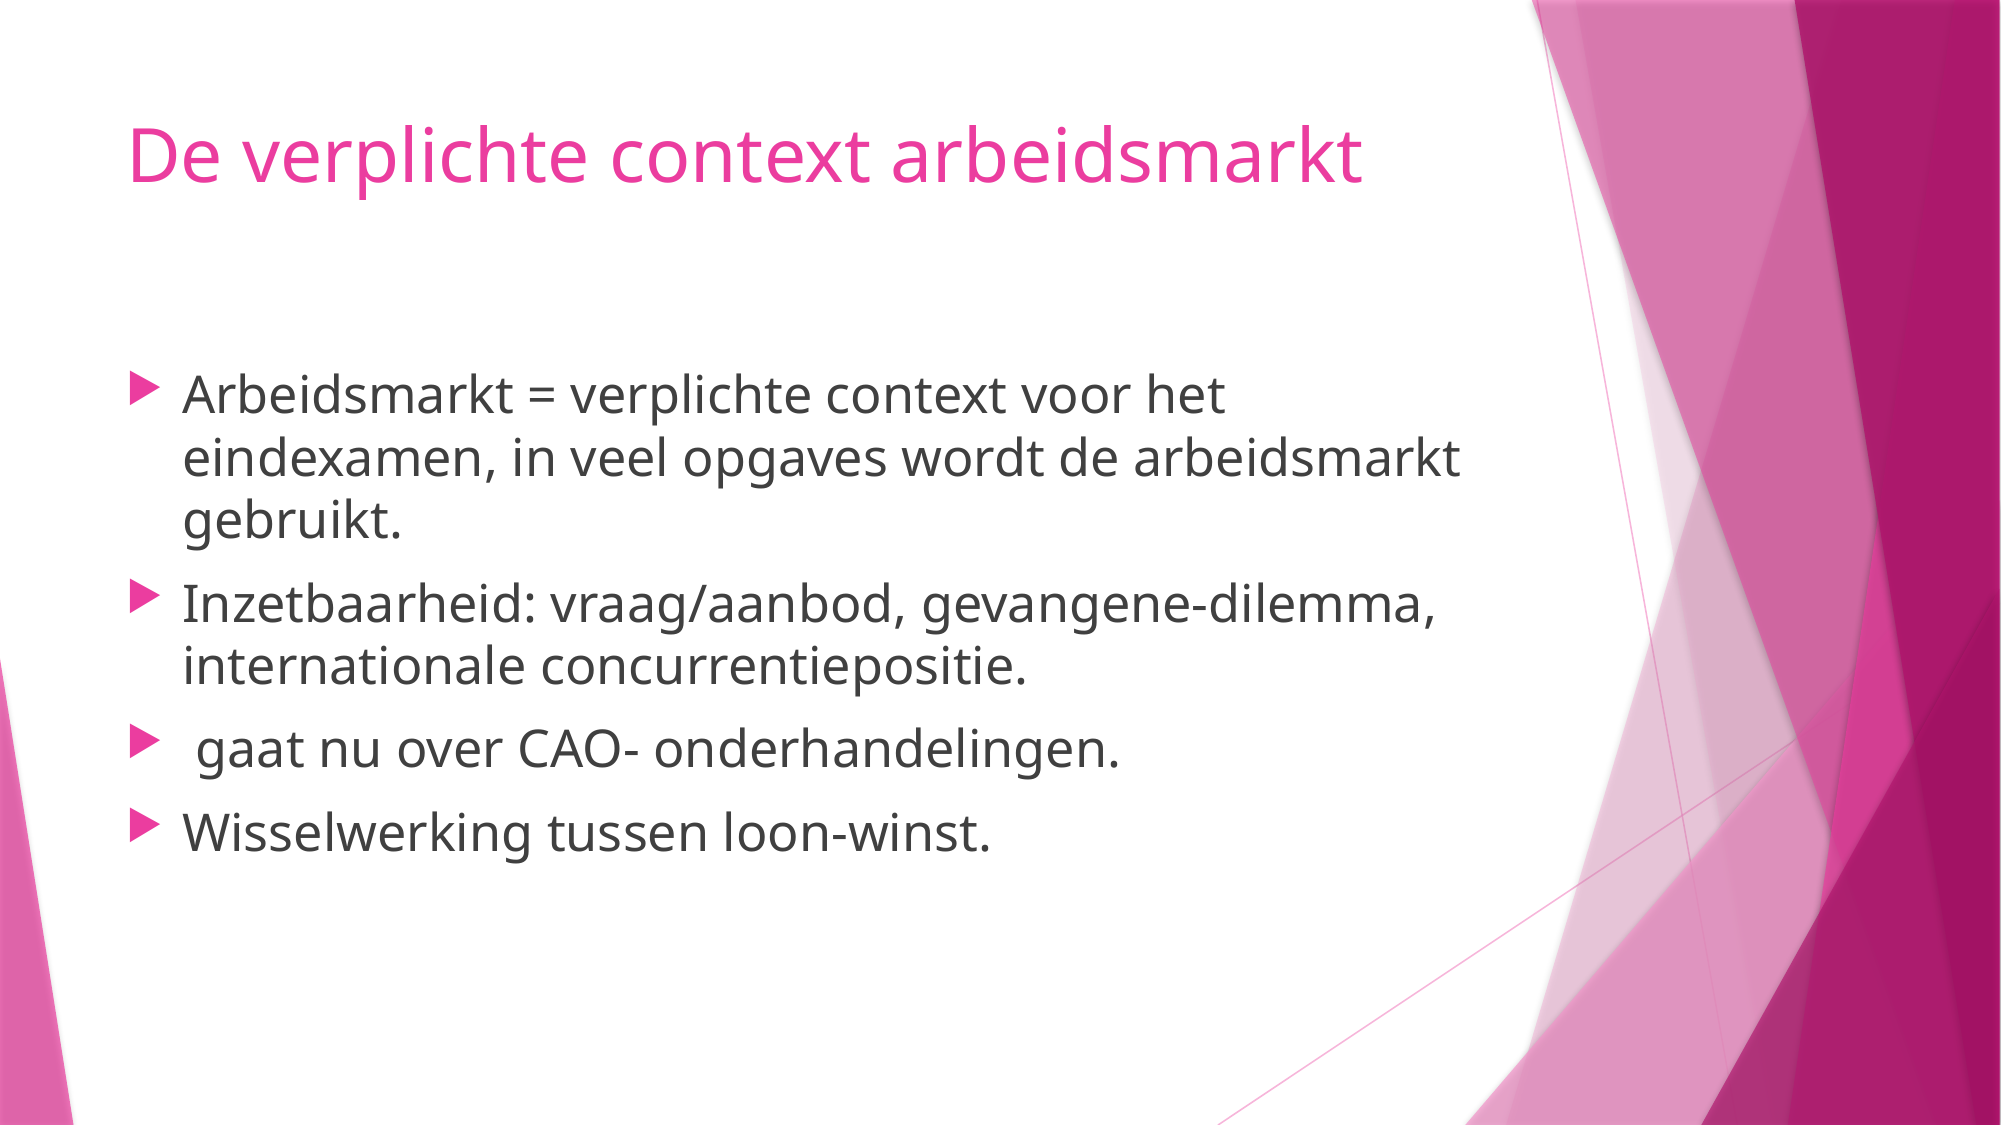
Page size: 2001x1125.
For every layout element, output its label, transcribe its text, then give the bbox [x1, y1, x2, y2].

list Arbeidsmarkt = verplichte context voor het eindexamen, in veel opgaves wordt de arbeidsmarkt gebruikt. Inzetbaarheid: vraag/aanbod, gevangene-dilemma, internationale concurrentiepositie. gaat nu over CAO- onderhandelingen. Wisselwerking tussen loon-winst. [111, 354, 1522, 992]
title De verplichte context arbeidsmarkt [111, 99, 1522, 317]
